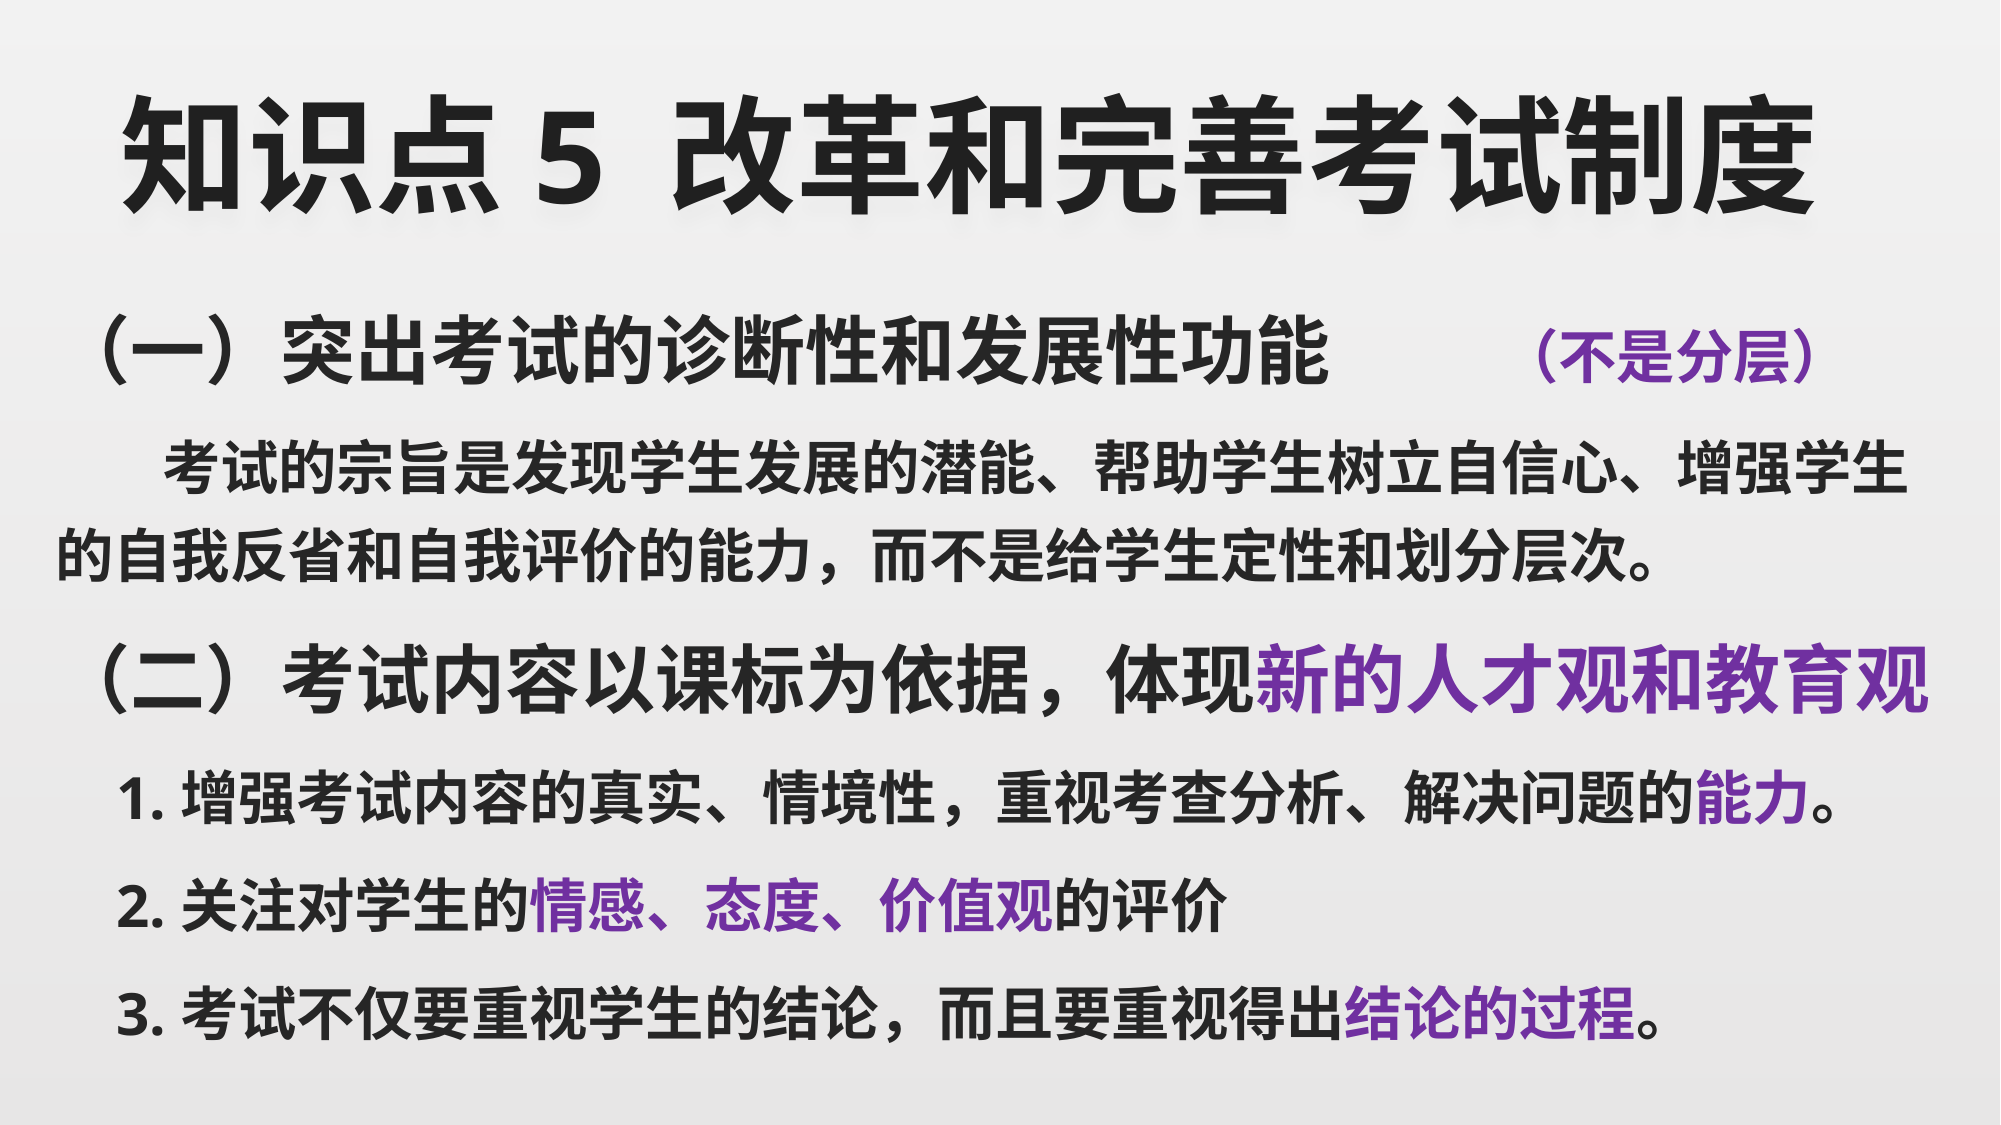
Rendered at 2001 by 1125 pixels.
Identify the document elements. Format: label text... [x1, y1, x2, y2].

title 知识点5 改革和完善考试制度 [100, 81, 1900, 243]
list （一）突出考试的诊断性和发展性功能 （不是分层） 考试的宗旨是发现学生发展的潜能、帮助学生树立自信心、增强学生的自我反省和自我评价的能力，而不是给学生定性和划分层次。 （二）考试内容以课标为依据，体现新的人才观和教育观 1.增强考试内容的真实、情境性，重视考查分析、解决问题的能力。 2.关注对学生的情感、态度、价值观的评价 3.考试不仅要重视学生的结论，而且要重视得出结论的过程。 [35, 270, 1965, 1044]
